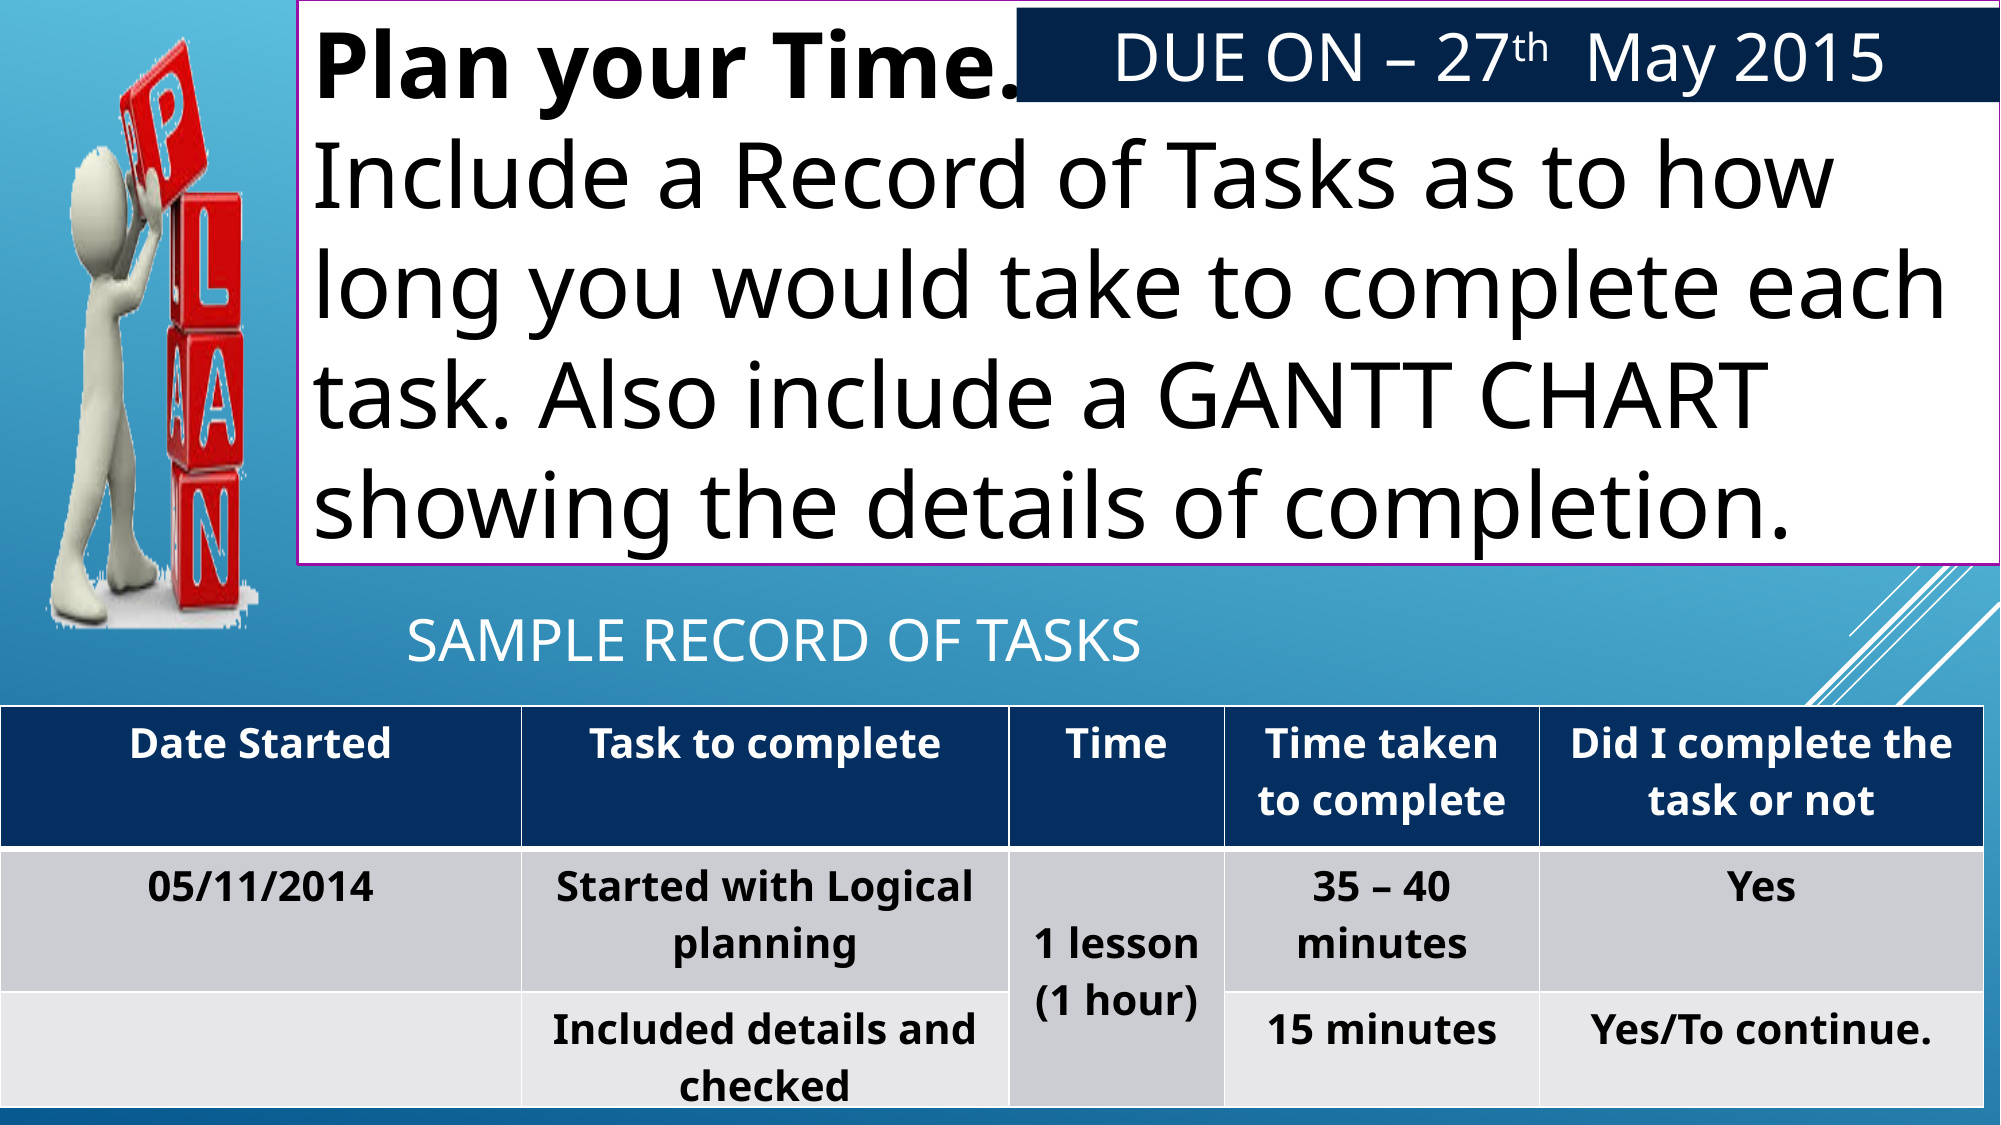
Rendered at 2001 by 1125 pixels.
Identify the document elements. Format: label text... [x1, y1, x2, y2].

text_box SAMPLE RECORD OF TASKS [391, 595, 1622, 680]
table_header Time [1010, 707, 1224, 846]
table_header Time taken to complete [1225, 707, 1539, 846]
table_cell Included details and checked [522, 993, 1008, 1106]
text_box Plan your Time. Include a Record of Tasks as to how long you would take to complete each task. Also include a GANTT CHART showing the details of completion. [303, 0, 2000, 566]
table_cell 1 lesson (1 hour) [1010, 852, 1224, 1106]
table_cell Yes/To continue. [1540, 993, 1983, 1106]
table_cell 05/11/2014 [1, 852, 521, 991]
table_header Date Started [1, 707, 521, 846]
table_header Did I complete the task or not [1540, 707, 1983, 846]
table_cell Yes [1540, 852, 1983, 991]
table_header Task to complete [522, 707, 1008, 846]
table_cell Started with Logical planning [522, 852, 1008, 991]
table_cell 15 minutes [1225, 993, 1539, 1106]
table_cell 35 – 40 minutes [1225, 852, 1539, 991]
table_cell [1, 993, 521, 1106]
text_box DUE ON – 27th May 2015 [1016, 7, 2000, 103]
picture [0, 0, 303, 682]
